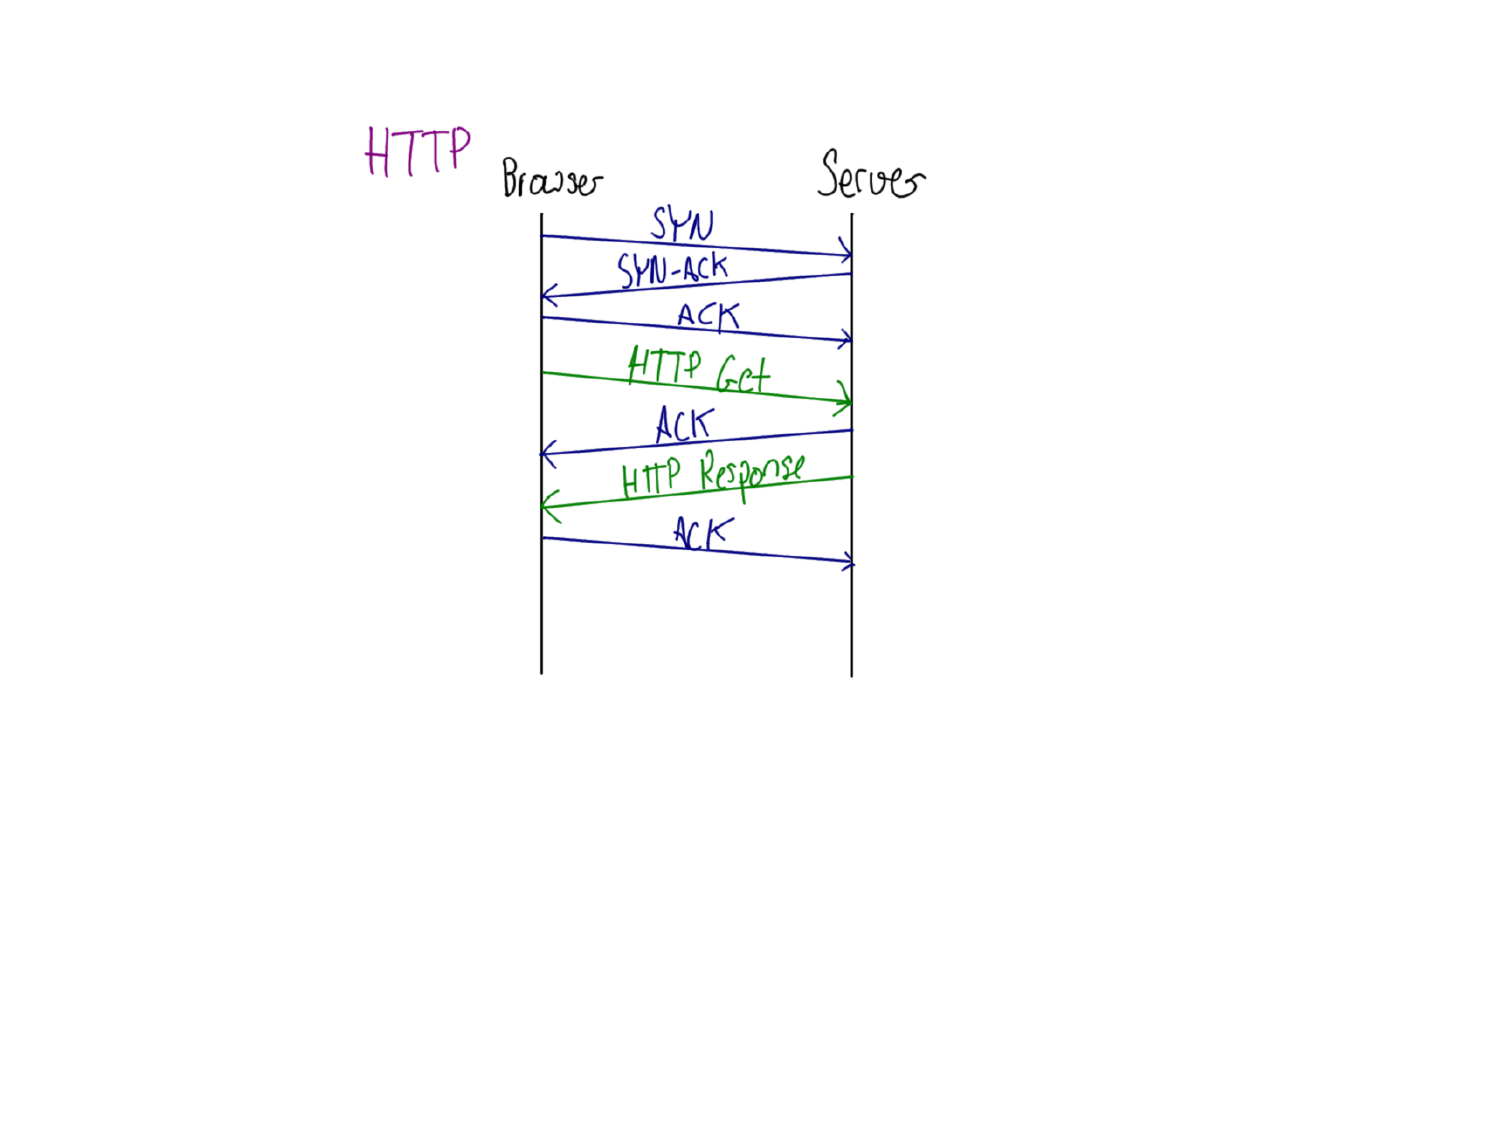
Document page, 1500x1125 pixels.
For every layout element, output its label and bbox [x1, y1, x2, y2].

picture [346, 97, 954, 701]
